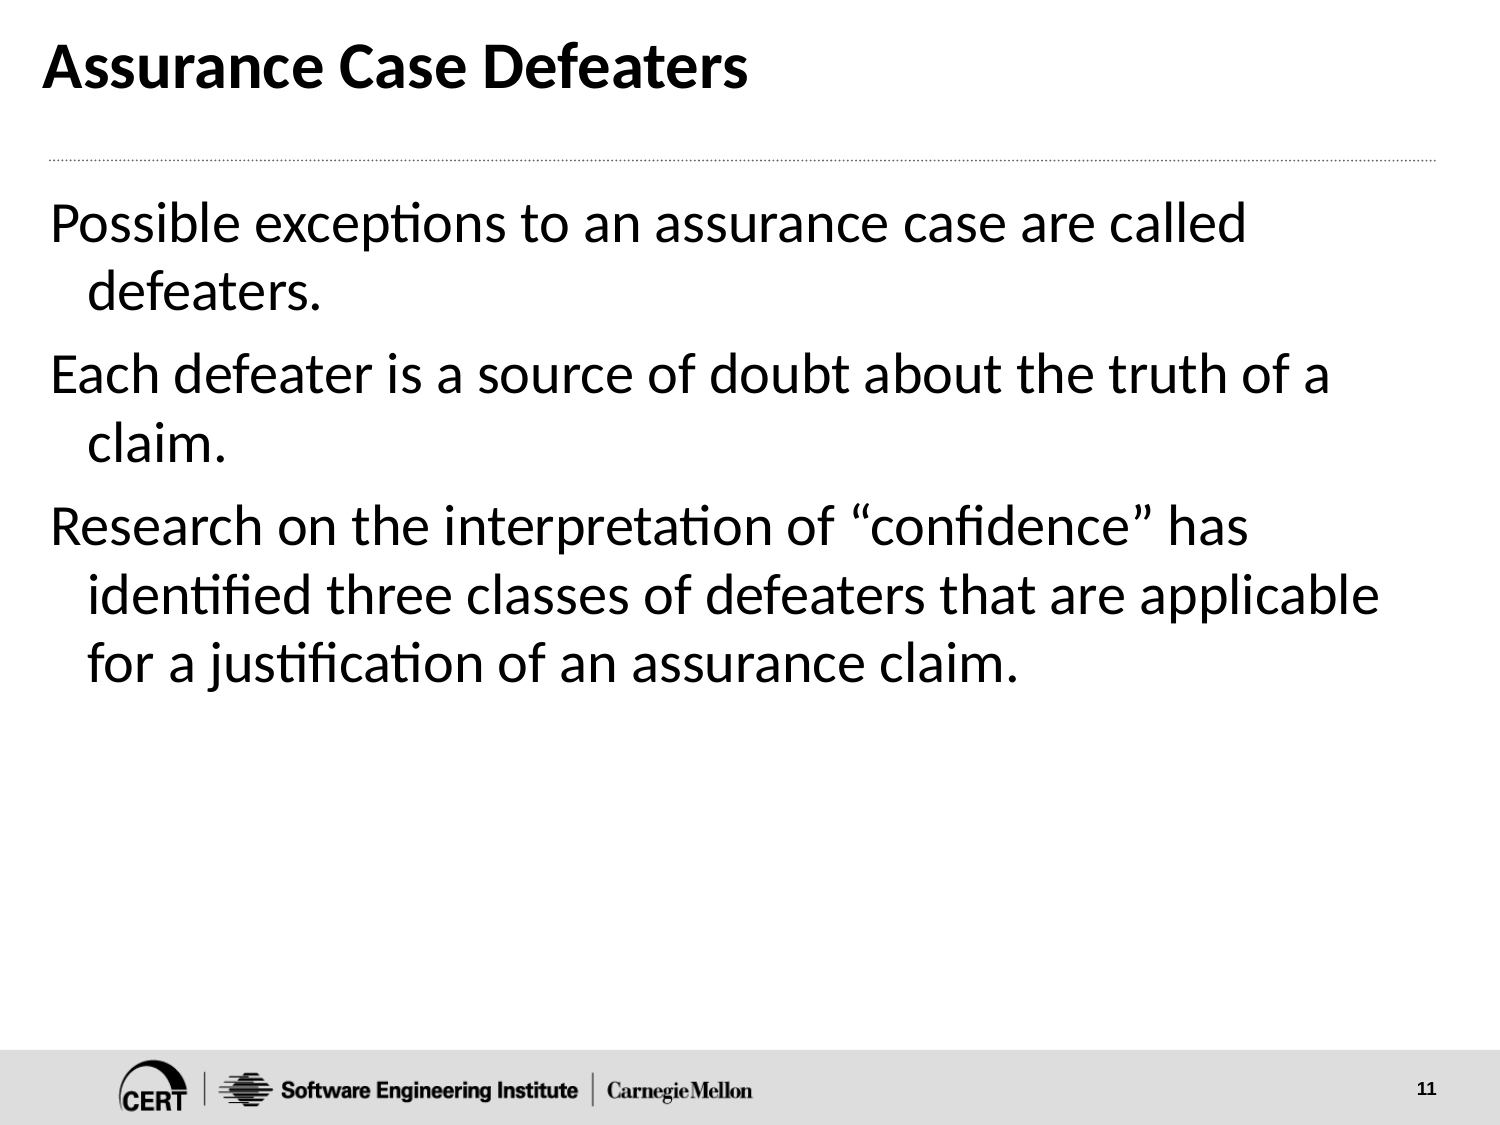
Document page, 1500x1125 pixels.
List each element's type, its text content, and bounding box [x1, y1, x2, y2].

picture [102, 1056, 765, 1117]
list Possible exceptions to an assurance case are called defeaters. Each defeater is a source of doubt about the truth of a claim. Research on the interpretation of “confidence” has identified three classes of defeaters that are applicable for a justification of an assurance claim. [49, 187, 1438, 1001]
title Assurance Case Defeaters [42, 37, 1434, 155]
